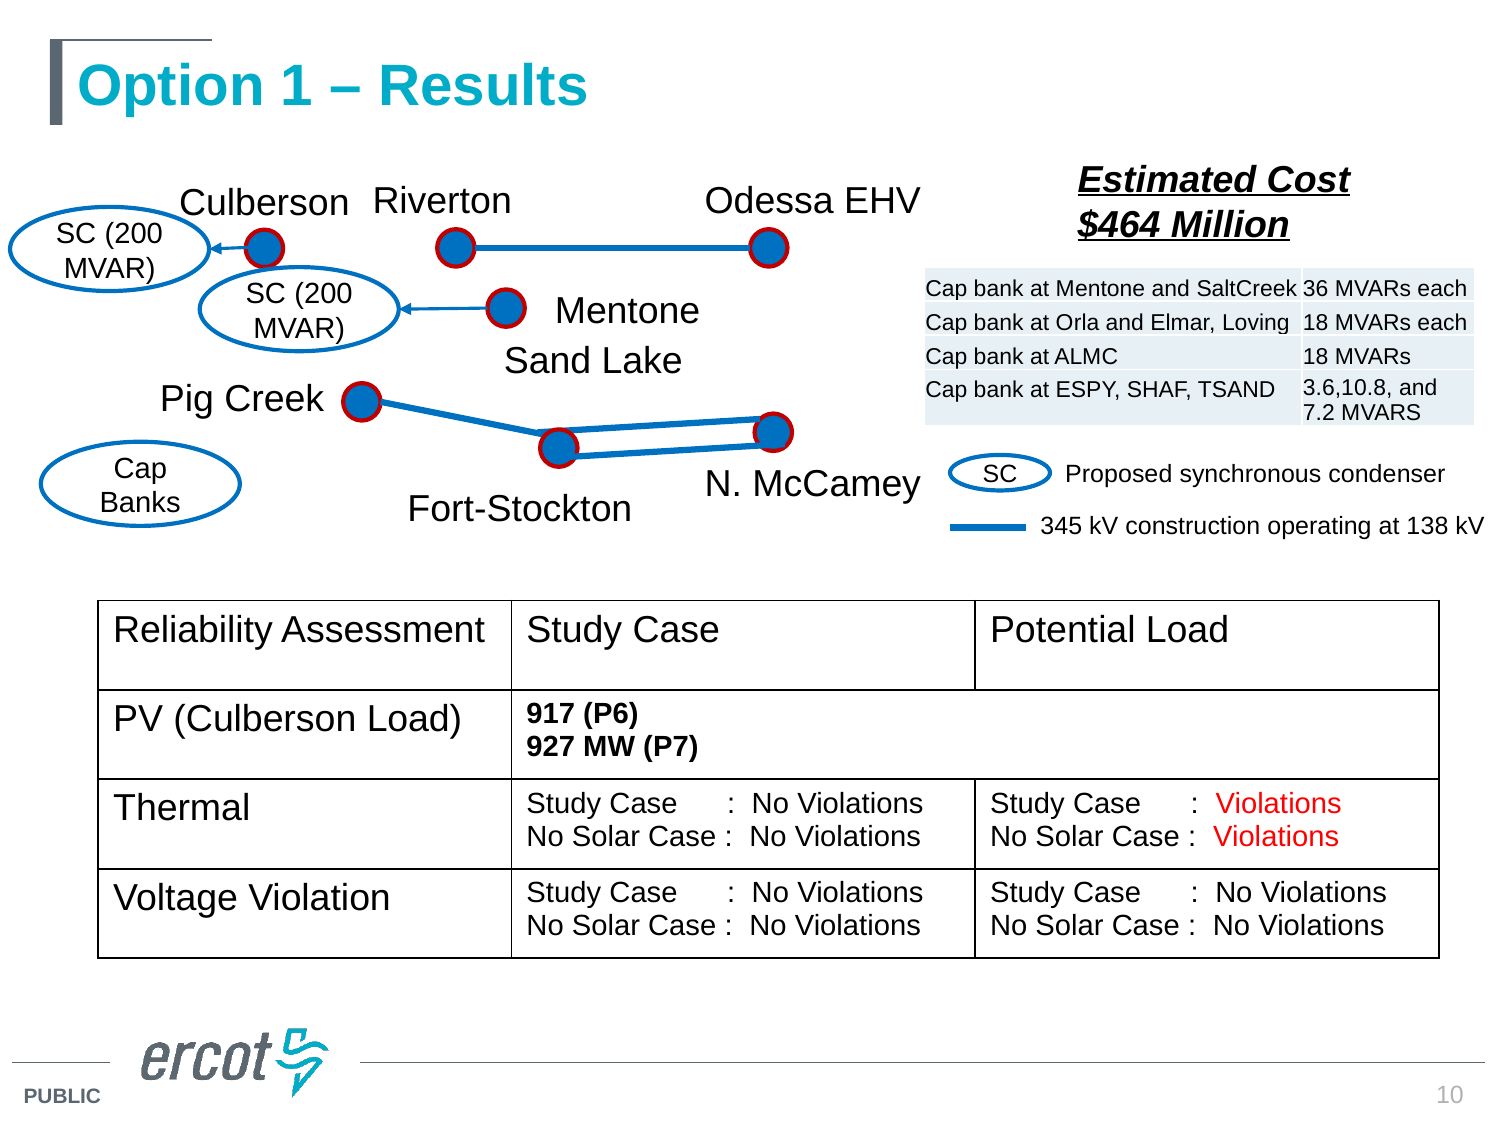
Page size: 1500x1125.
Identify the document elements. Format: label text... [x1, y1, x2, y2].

text_box Fort-Stockton [392, 476, 738, 537]
table_header 36 MVARs each [1303, 268, 1474, 300]
text_box Pig Creek [145, 366, 393, 427]
text_box [244, 231, 286, 268]
text_box N. McCamey [689, 451, 936, 511]
table_cell PV (Culberson Load) [99, 691, 511, 778]
text_box 345 kV construction operating at 138 kV [1025, 502, 1500, 548]
text_box Proposed synchronous condenser [1050, 450, 1462, 495]
text_box Culberson [164, 170, 365, 231]
table_cell Voltage Violation [99, 870, 511, 957]
text_box [760, 411, 795, 447]
table_cell Cap bank at ESPY, SHAF, TSAND [925, 370, 1301, 425]
table_cell Study Case : No Violations No Solar Case : No Violations [976, 870, 1438, 957]
table_header Potential Load [976, 601, 1438, 689]
table_header Cap bank at Mentone and SaltCreek [925, 268, 1301, 300]
text_box SC [947, 452, 1050, 493]
table_cell Study Case : No Violations No Solar Case : No Violations [512, 780, 974, 868]
text_box Riverton [357, 168, 527, 229]
text_box [748, 229, 790, 269]
table_cell 3.6,10.8, and 7.2 MVARS [1303, 370, 1474, 425]
text_box SC (200 MVAR) [7, 204, 211, 294]
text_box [550, 418, 761, 433]
text_box [537, 441, 570, 469]
text_box SC (200 MVAR) [197, 265, 401, 354]
table_cell Cap bank at ALMC [925, 336, 1301, 369]
table_cell 917 (P6) 927 MW (P7) [512, 691, 1438, 778]
text_box Mentone [540, 278, 738, 338]
table_cell 18 MVARs [1303, 336, 1474, 369]
table_cell Study Case : No Violations No Solar Case : No Violations [512, 870, 974, 957]
text_box Odessa EHV [689, 168, 936, 229]
table_cell Study Case : Violations No Solar Case : Violations [976, 780, 1438, 868]
text_box Cap Banks [38, 439, 242, 528]
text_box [380, 401, 546, 435]
table_header Study Case [512, 601, 974, 689]
picture [137, 1024, 332, 1100]
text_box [208, 246, 269, 250]
title Option 1 – Results [62, 39, 1450, 228]
table_cell Cap bank at Orla and Elmar, Loving [925, 302, 1301, 334]
table_cell 18 MVARs each [1303, 302, 1474, 334]
table_cell Thermal [99, 780, 511, 868]
text_box Estimated Cost $464 Million [1062, 147, 1379, 252]
text_box [485, 287, 527, 329]
table_header Reliability Assessment [99, 601, 511, 689]
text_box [562, 443, 786, 458]
text_box Sand Lake [489, 329, 698, 389]
text_box [435, 229, 477, 269]
slide_number 10 [1412, 1076, 1488, 1112]
